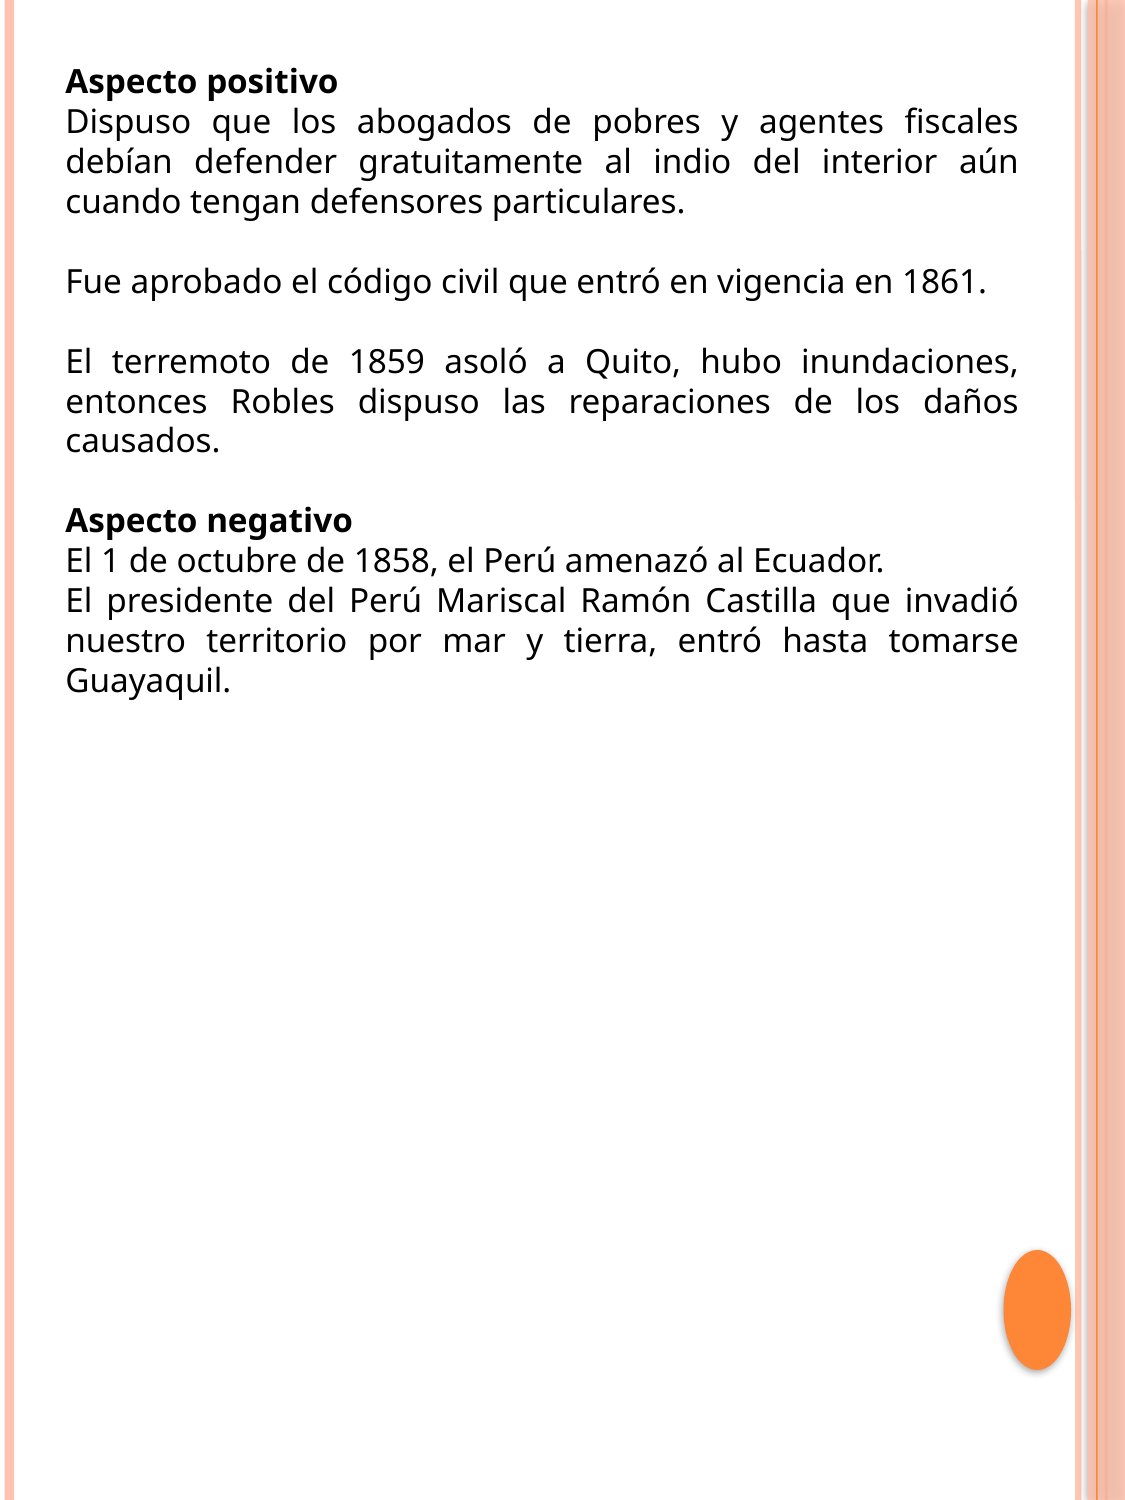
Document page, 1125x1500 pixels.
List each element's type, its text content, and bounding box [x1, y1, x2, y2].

text_box Aspecto positivo Dispuso que los abogados de pobres y agentes fiscales debían defender gratuitamente al indio del interior aún cuando tengan defensores particulares. Fue aprobado el código civil que entró en vigencia en 1861. El terremoto de 1859 asoló a Quito, hubo inundaciones, entonces Robles dispuso las reparaciones de los daños causados. Aspecto negativo El 1 de octubre de 1858, el Perú amenazó al Ecuador. El presidente del Perú Mariscal Ramón Castilla que invadió nuestro territorio por mar y tierra, entró hasta tomarse Guayaquil. [50, 53, 1036, 747]
